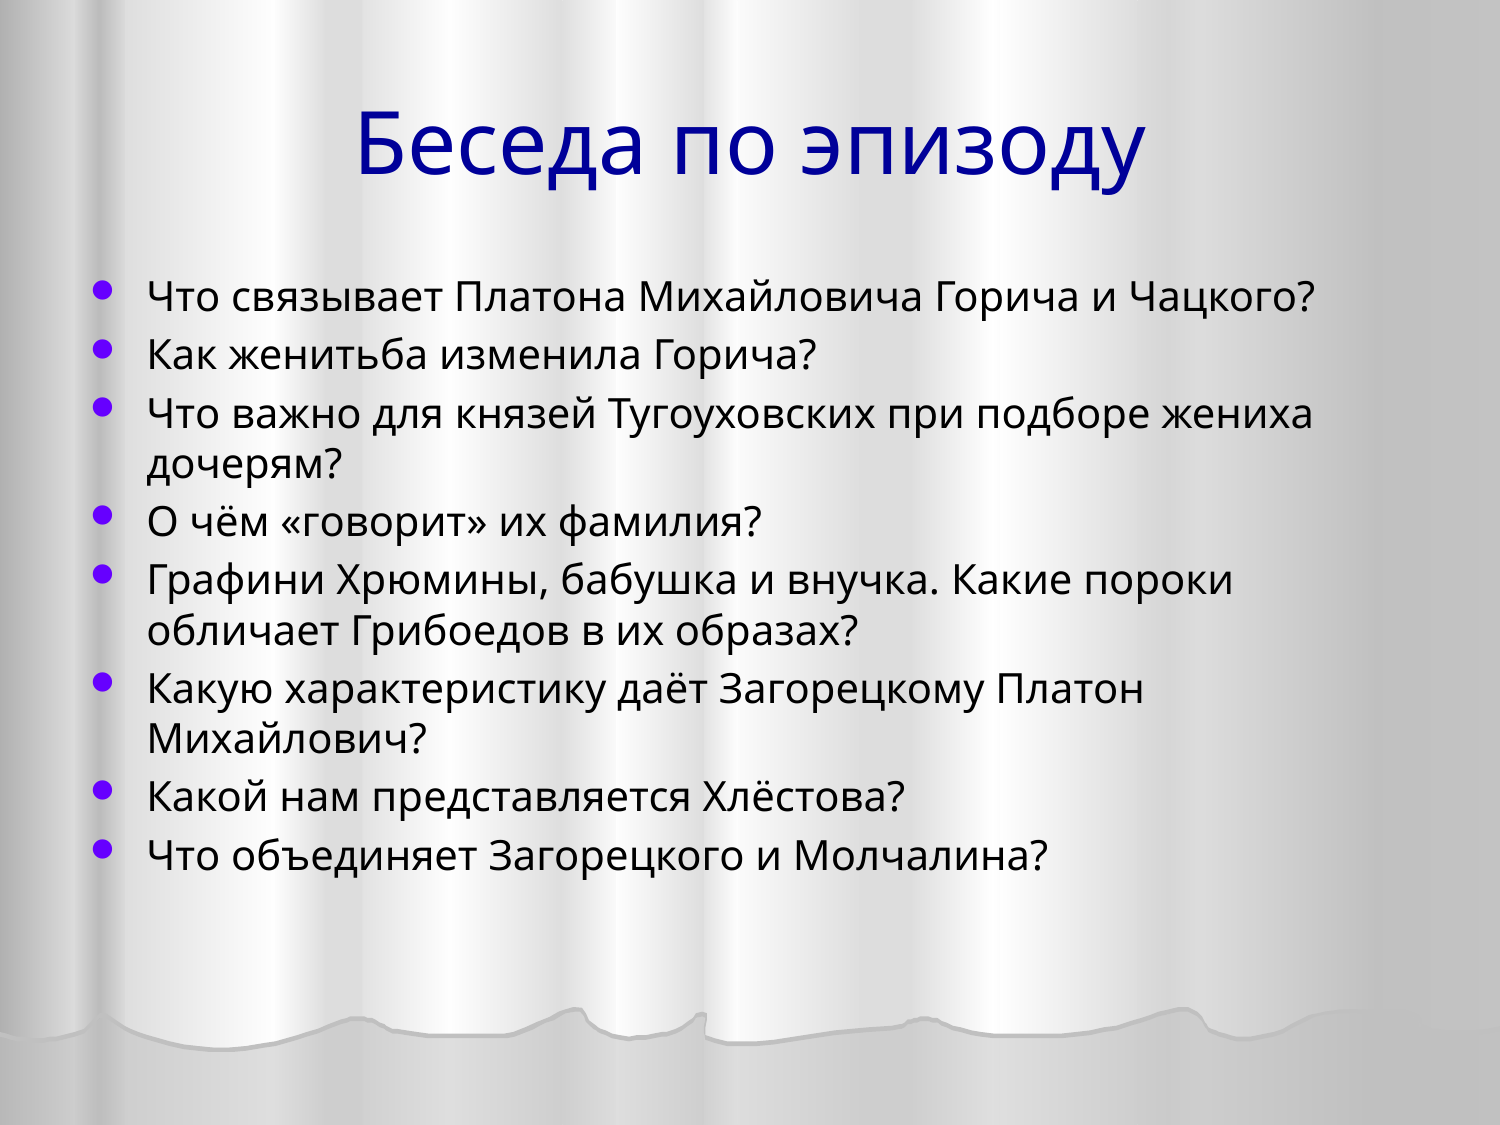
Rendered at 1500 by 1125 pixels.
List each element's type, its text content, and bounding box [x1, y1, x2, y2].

title Беседа по эпизоду [74, 45, 1426, 233]
list Что связывает Платона Михайловича Горича и Чацкого? Как женитьба изменила Горича? Что важно для князей Тугоуховских при подборе жениха дочерям? О чём «говорит» их фамилия? Графини Хрюмины, бабушка и внучка. Какие пороки обличает Грибоедов в их образах? Какую характеристику даёт Загорецкому Платон Михайлович? Какой нам представляется Хлёстова? Что объединяет Загорецкого и Молчалина? [74, 262, 1426, 1006]
